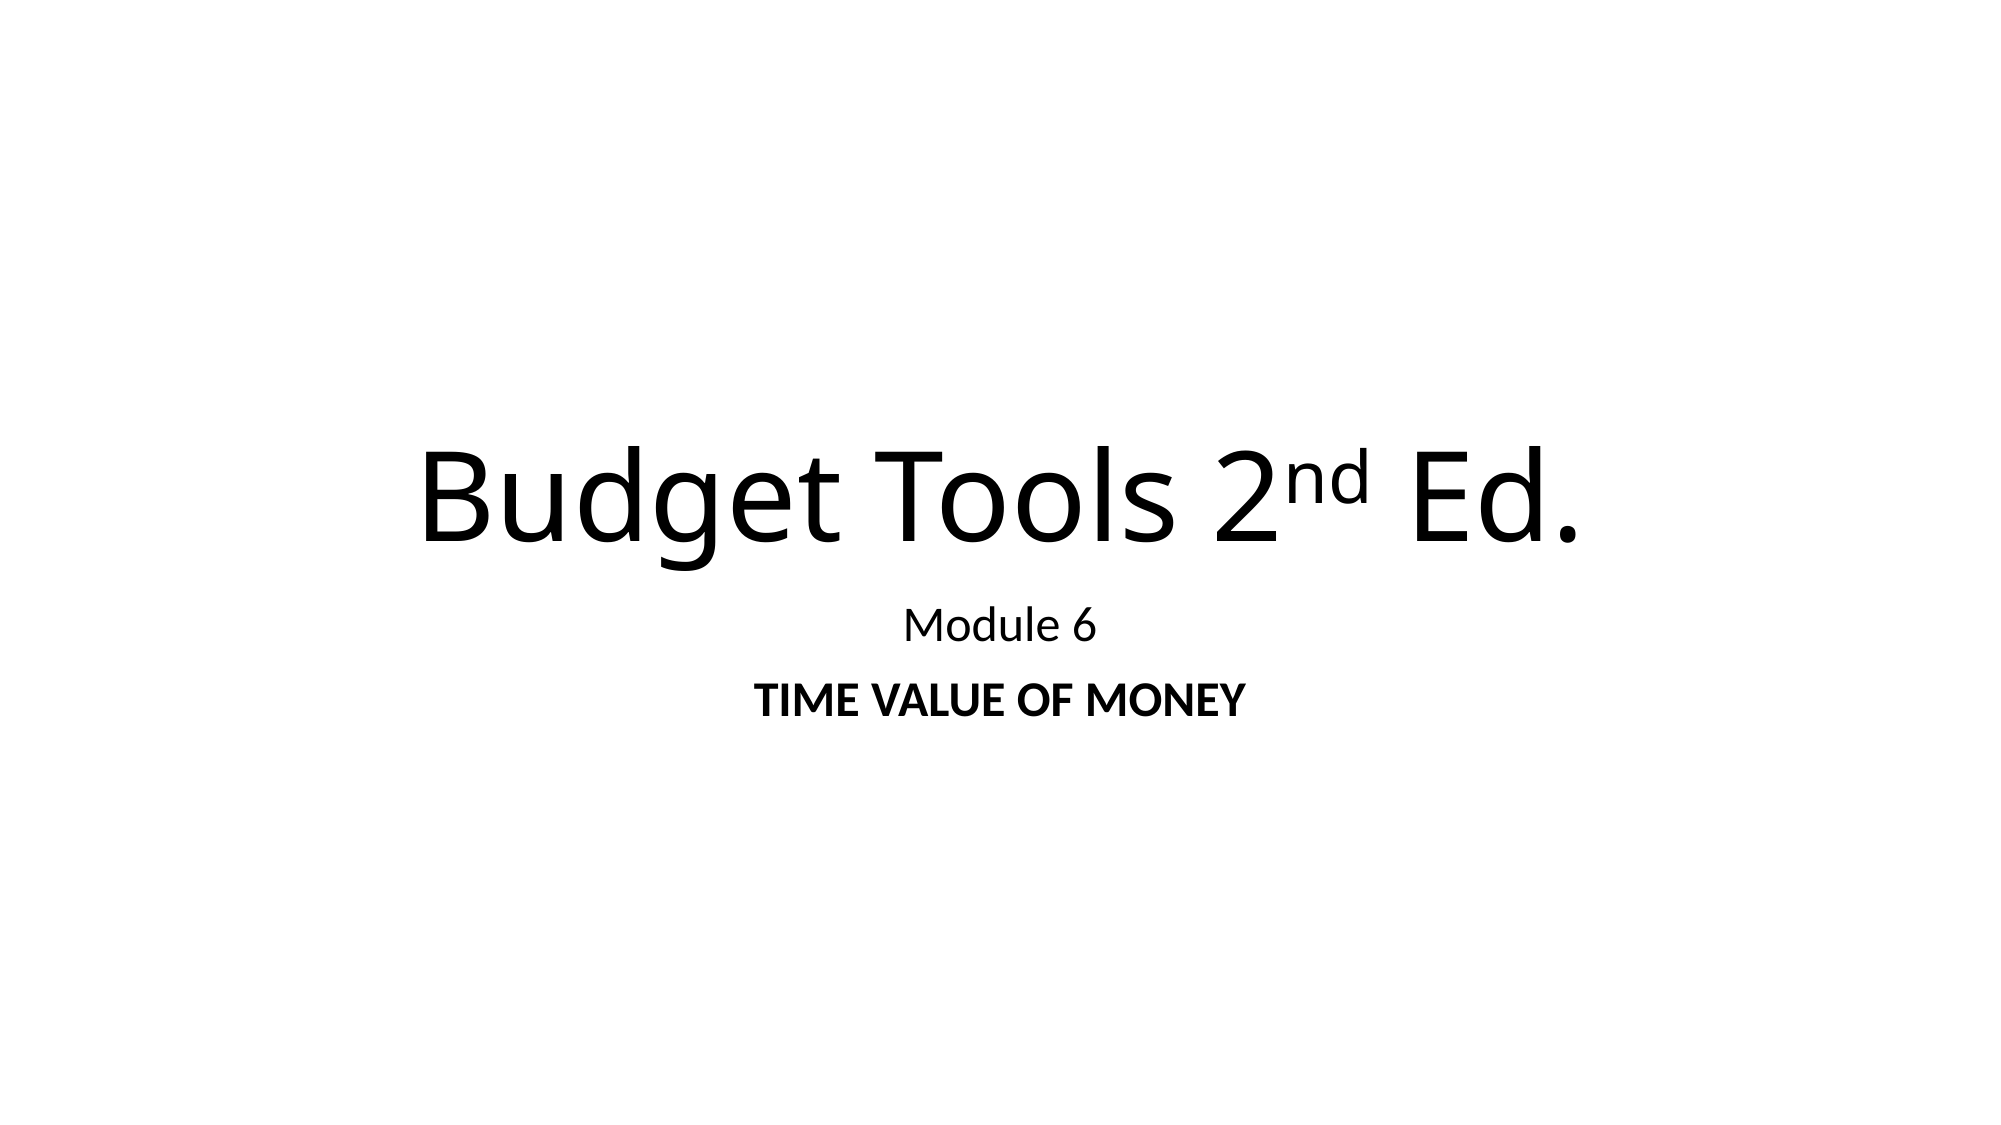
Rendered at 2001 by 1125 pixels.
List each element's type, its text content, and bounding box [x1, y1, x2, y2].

subtitle Module 6 Time Value of Money [249, 590, 1750, 863]
title Budget Tools 2nd Ed. [249, 184, 1750, 576]
